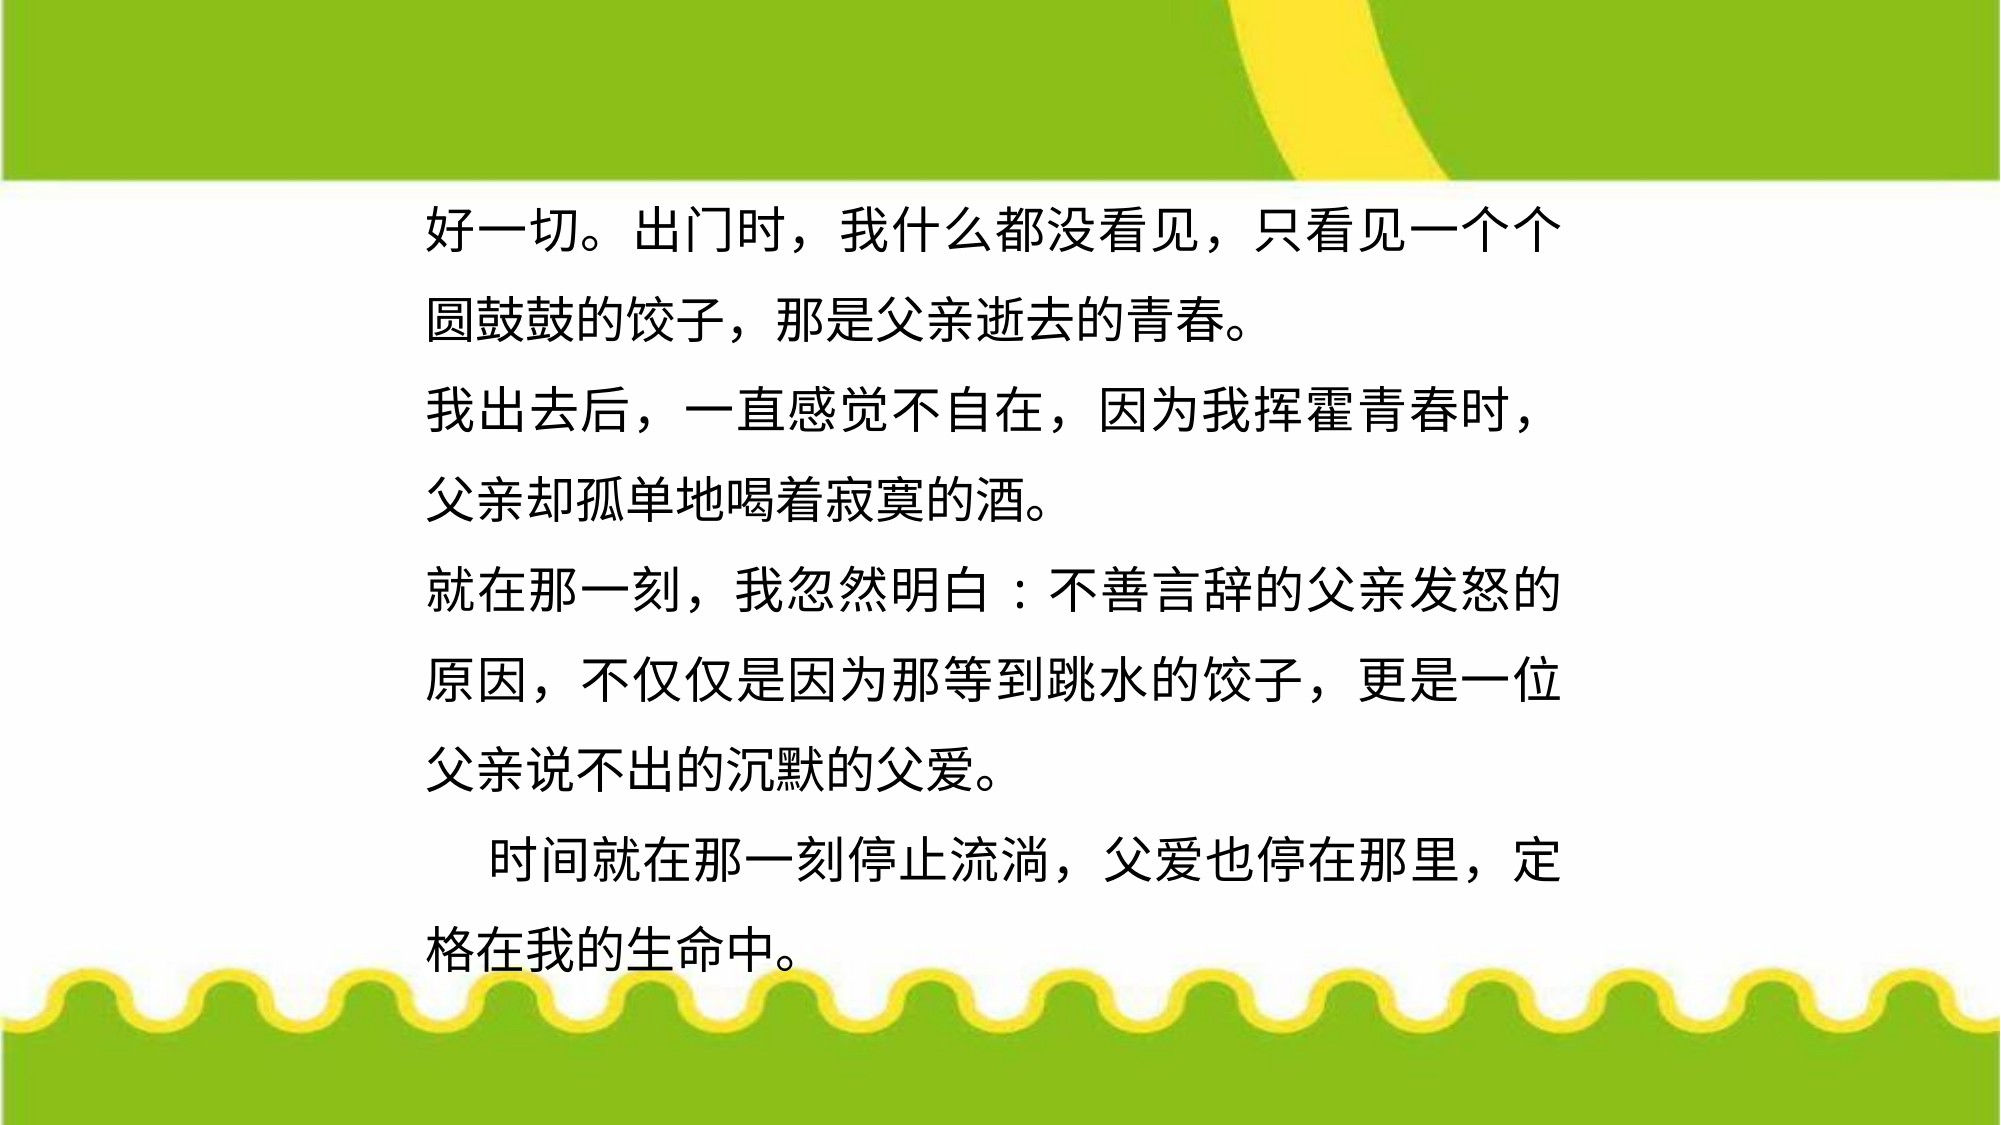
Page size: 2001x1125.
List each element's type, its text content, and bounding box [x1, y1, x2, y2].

picture [0, 0, 2001, 1125]
text_box 好一切。出门时，我什么都没看见，只看见一个个圆鼓鼓的饺子，那是父亲逝去的青春。 我出去后，一直感觉不自在，因为我挥霍青春时，父亲却孤单地喝着寂寞的酒。 就在那一刻，我忽然明白:不善言辞的父亲发怒的原因，不仅仅是因为那等到跳水的饺子，更是一位父亲说不出的沉默的父爱。 时间就在那一刻停止流淌，父爱也停在那里，定格在我的生命中。 [410, 160, 1578, 986]
